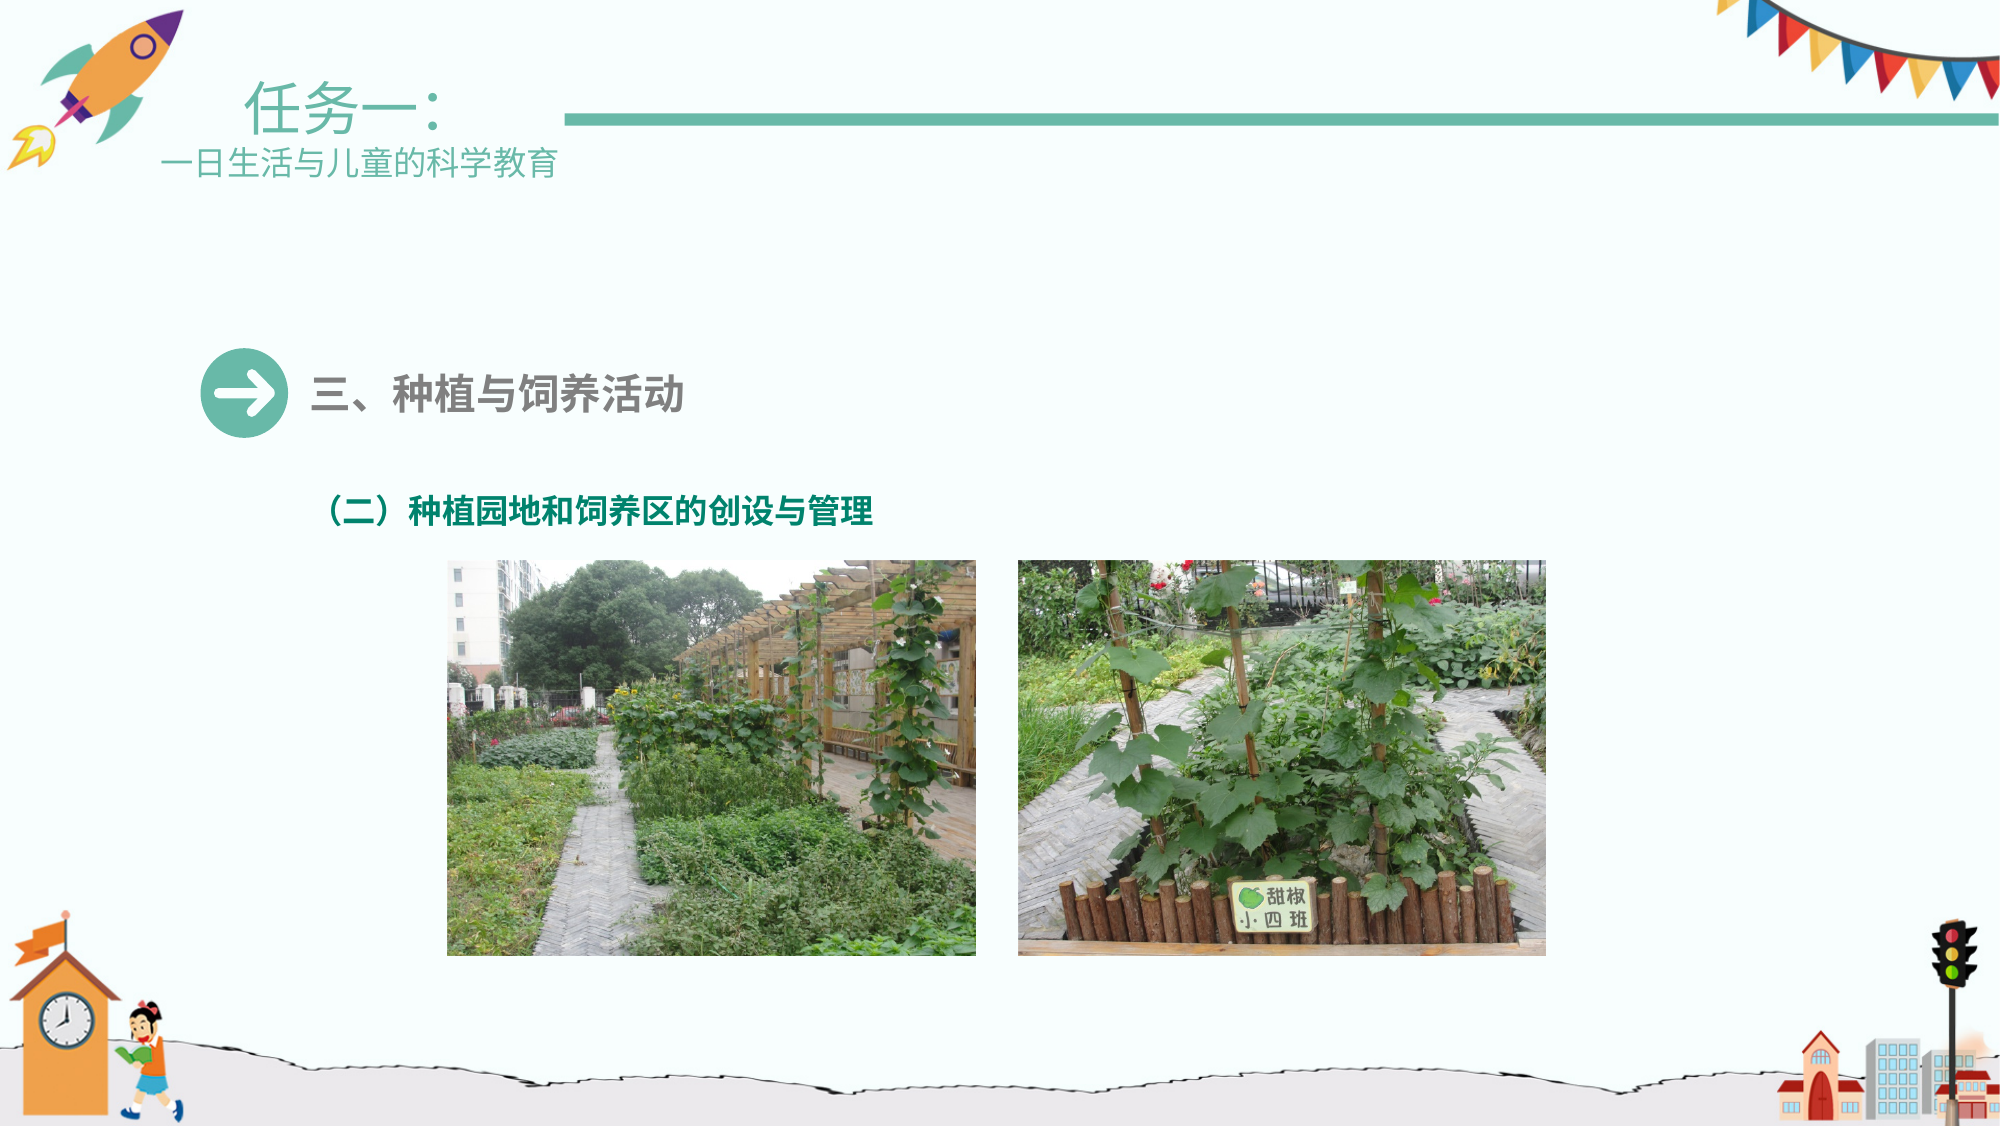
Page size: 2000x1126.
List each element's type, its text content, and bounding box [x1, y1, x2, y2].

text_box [200, 347, 1738, 539]
picture [0, 0, 2000, 1126]
text_box 任务一： 一日生活与儿童的科学教育 [156, 72, 565, 183]
text_box [565, 111, 2000, 128]
